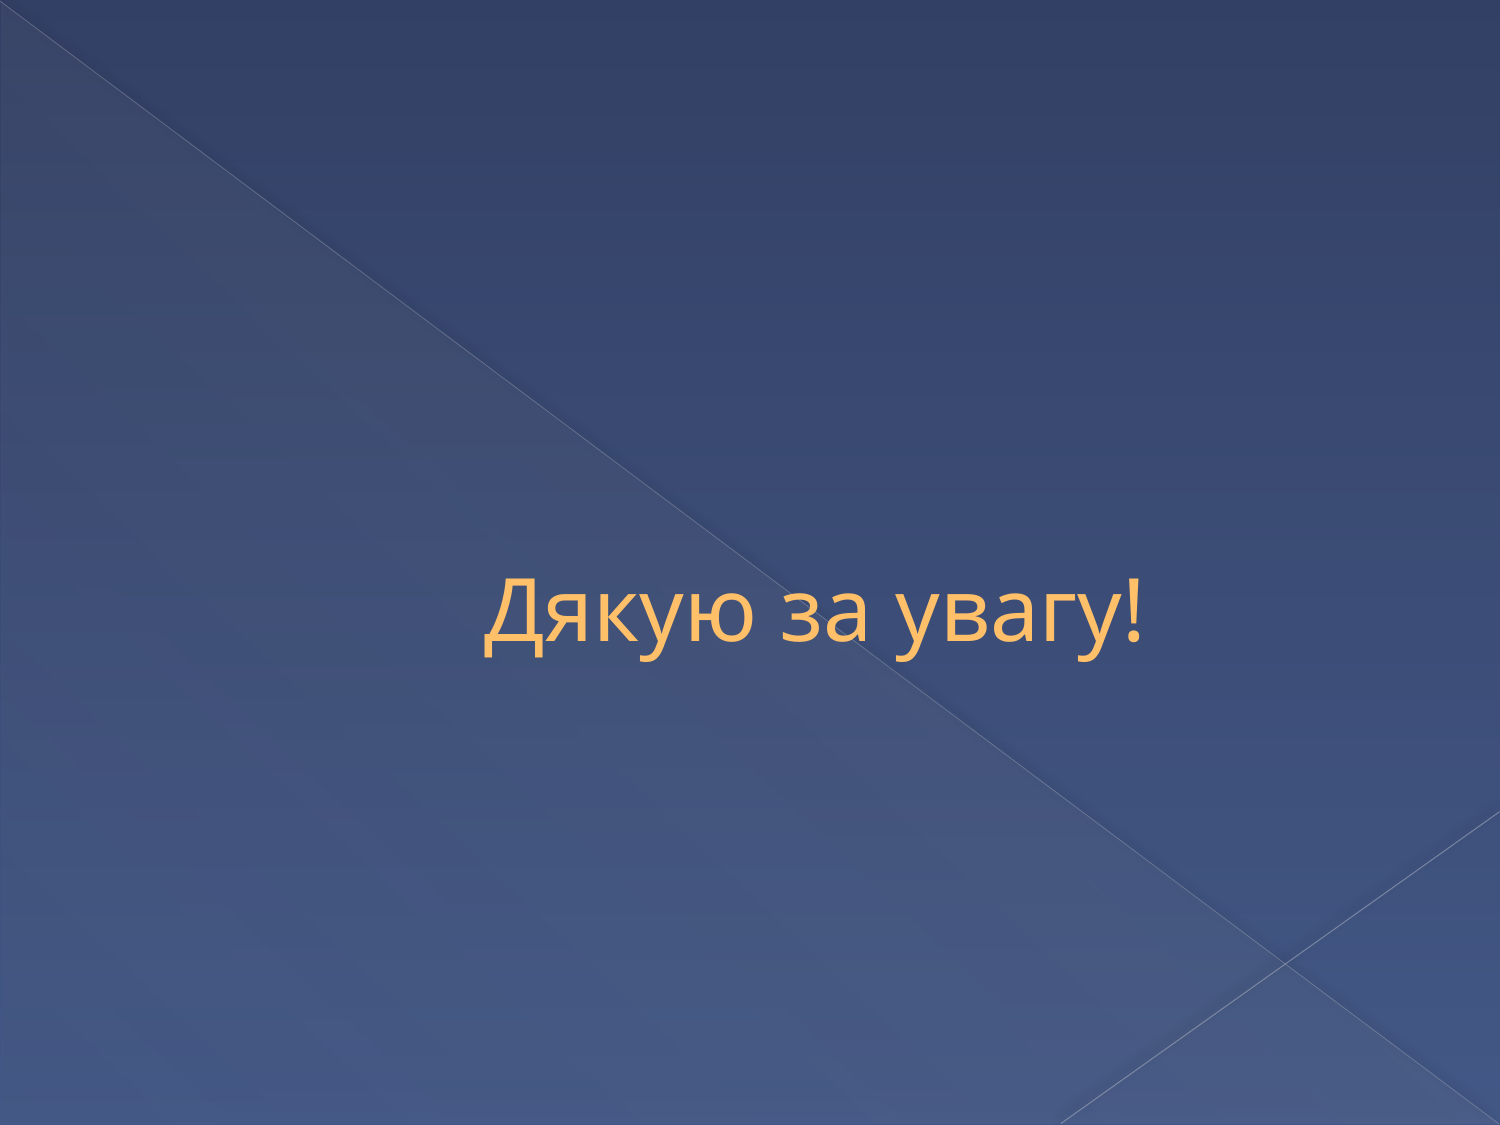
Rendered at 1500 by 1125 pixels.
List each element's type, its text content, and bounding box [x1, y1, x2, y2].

title Дякую за увагу! [100, 491, 1451, 722]
